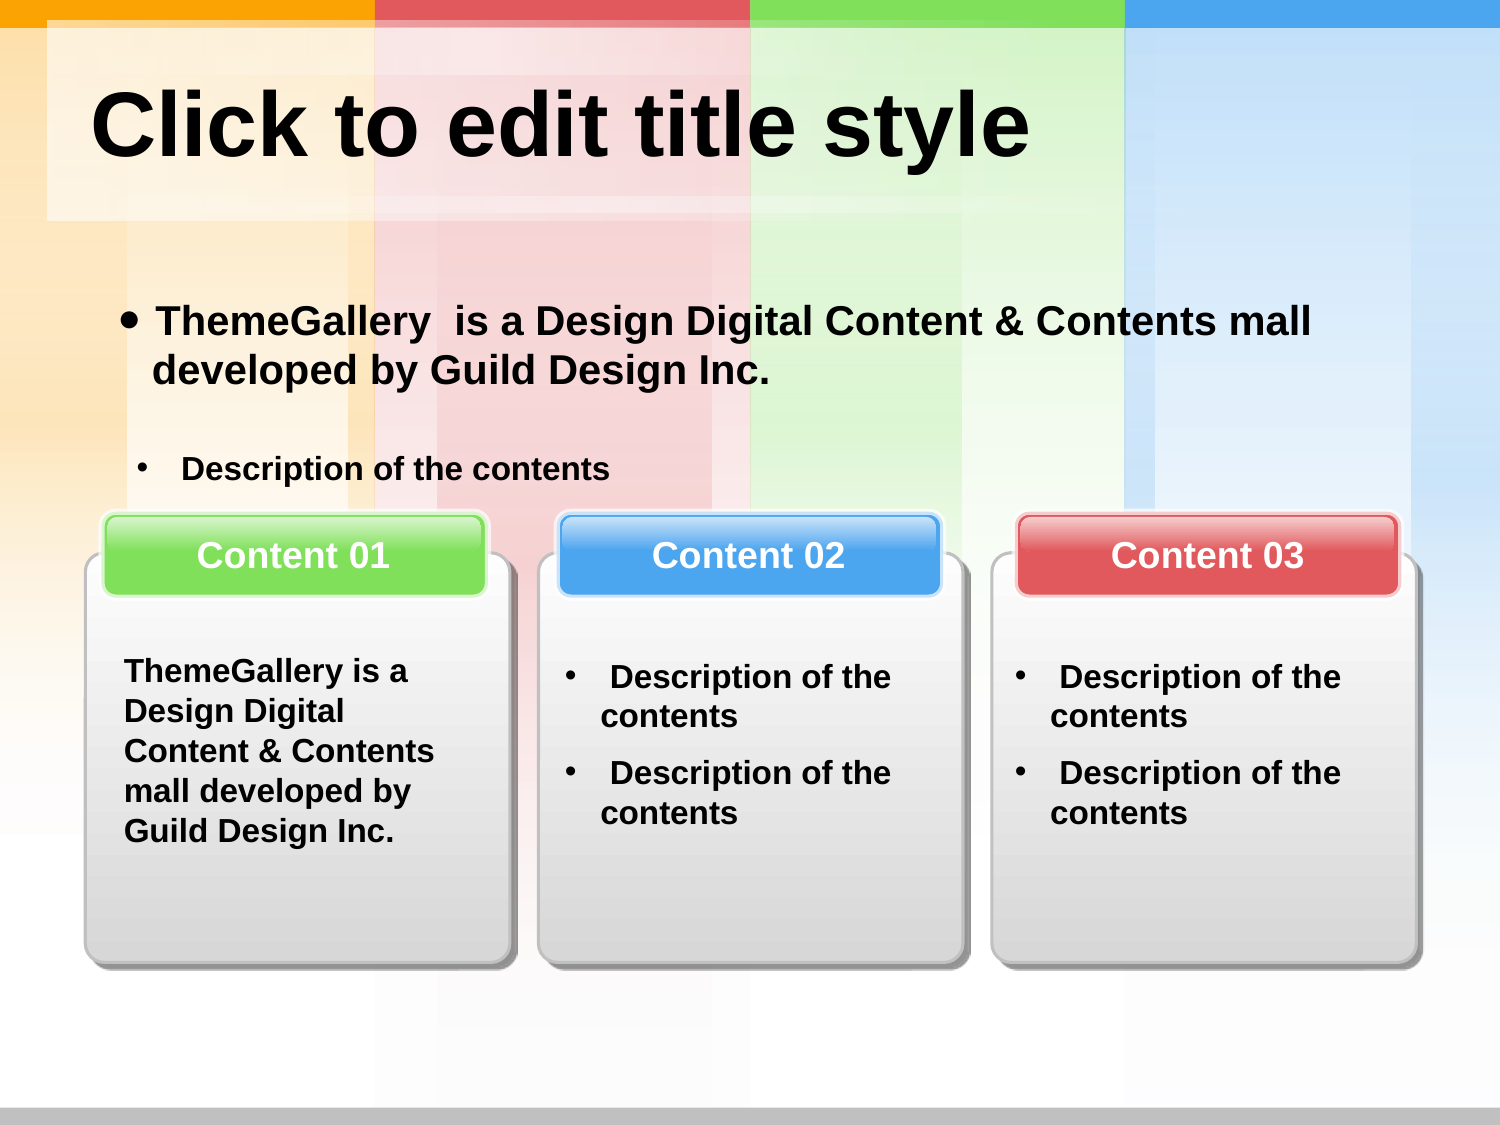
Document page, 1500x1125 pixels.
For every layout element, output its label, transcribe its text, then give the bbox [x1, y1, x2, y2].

text_box Description of the contents Description of the contents [550, 647, 962, 839]
text_box Description of the contents Description of the contents [999, 647, 1412, 839]
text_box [1014, 511, 1402, 598]
text_box ThemeGallery is a Design Digital Content & Contents mall developed by Guild Design Inc. [102, 285, 1375, 401]
text_box Description of the contents [121, 439, 764, 495]
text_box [101, 511, 488, 598]
text_box [538, 553, 963, 963]
text_box ThemeGallery is a Design Digital Content & Contents mall developed by Guild Design Inc. [109, 641, 481, 857]
text_box [85, 552, 510, 963]
text_box [991, 552, 1417, 963]
title Click to edit title style [75, 42, 1275, 198]
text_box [556, 511, 944, 598]
